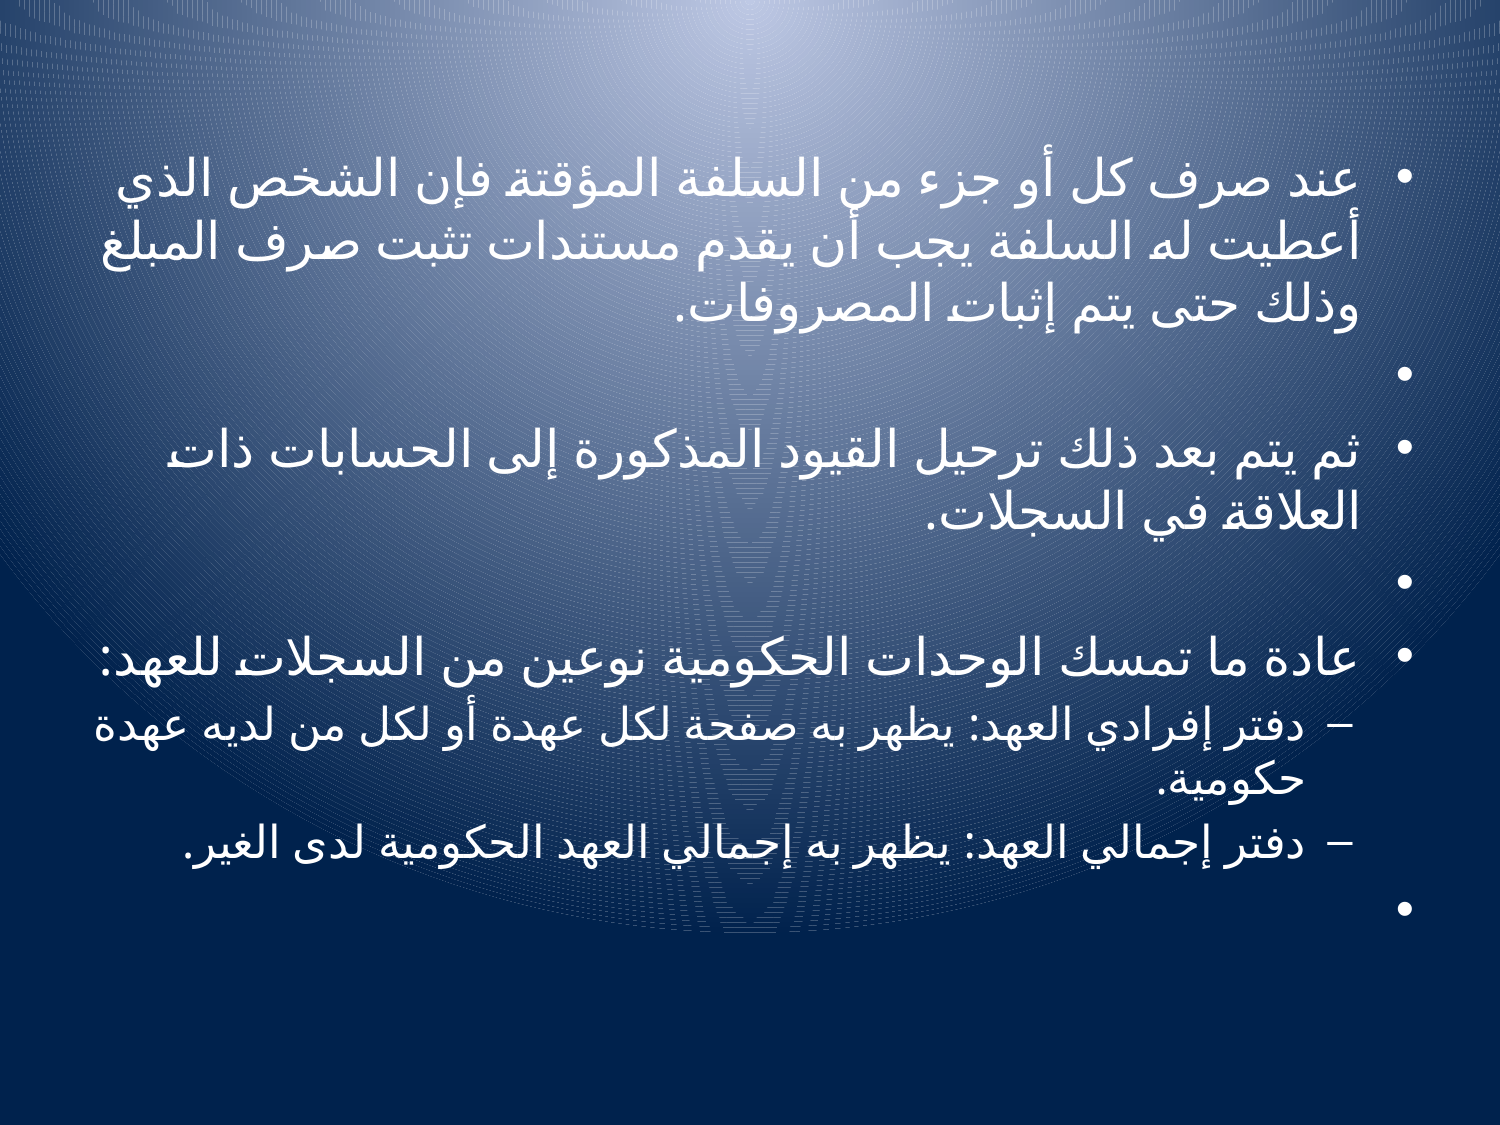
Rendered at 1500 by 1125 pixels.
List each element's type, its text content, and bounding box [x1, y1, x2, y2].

list عند صرف كل أو جزء من السلفة المؤقتة فإن الشخص الذي أعطيت له السلفة يجب أن يقدم مستندات تثبت صرف المبلغ وذلك حتى يتم إثبات المصروفات. ثم يتم بعد ذلك ترحيل القيود المذكورة إلى الحسابات ذات العلاقة في السجلات. عادة ما تمسك الوحدات الحكومية نوعين من السجلات للعهد: دفتر إفرادي العهد: يظهر به صفحة لكل عهدة أو لكل من لديه عهدة حكومية. دفتر إجمالي العهد: يظهر به إجمالي العهد الحكومية لدى الغير. [75, 137, 1425, 1005]
